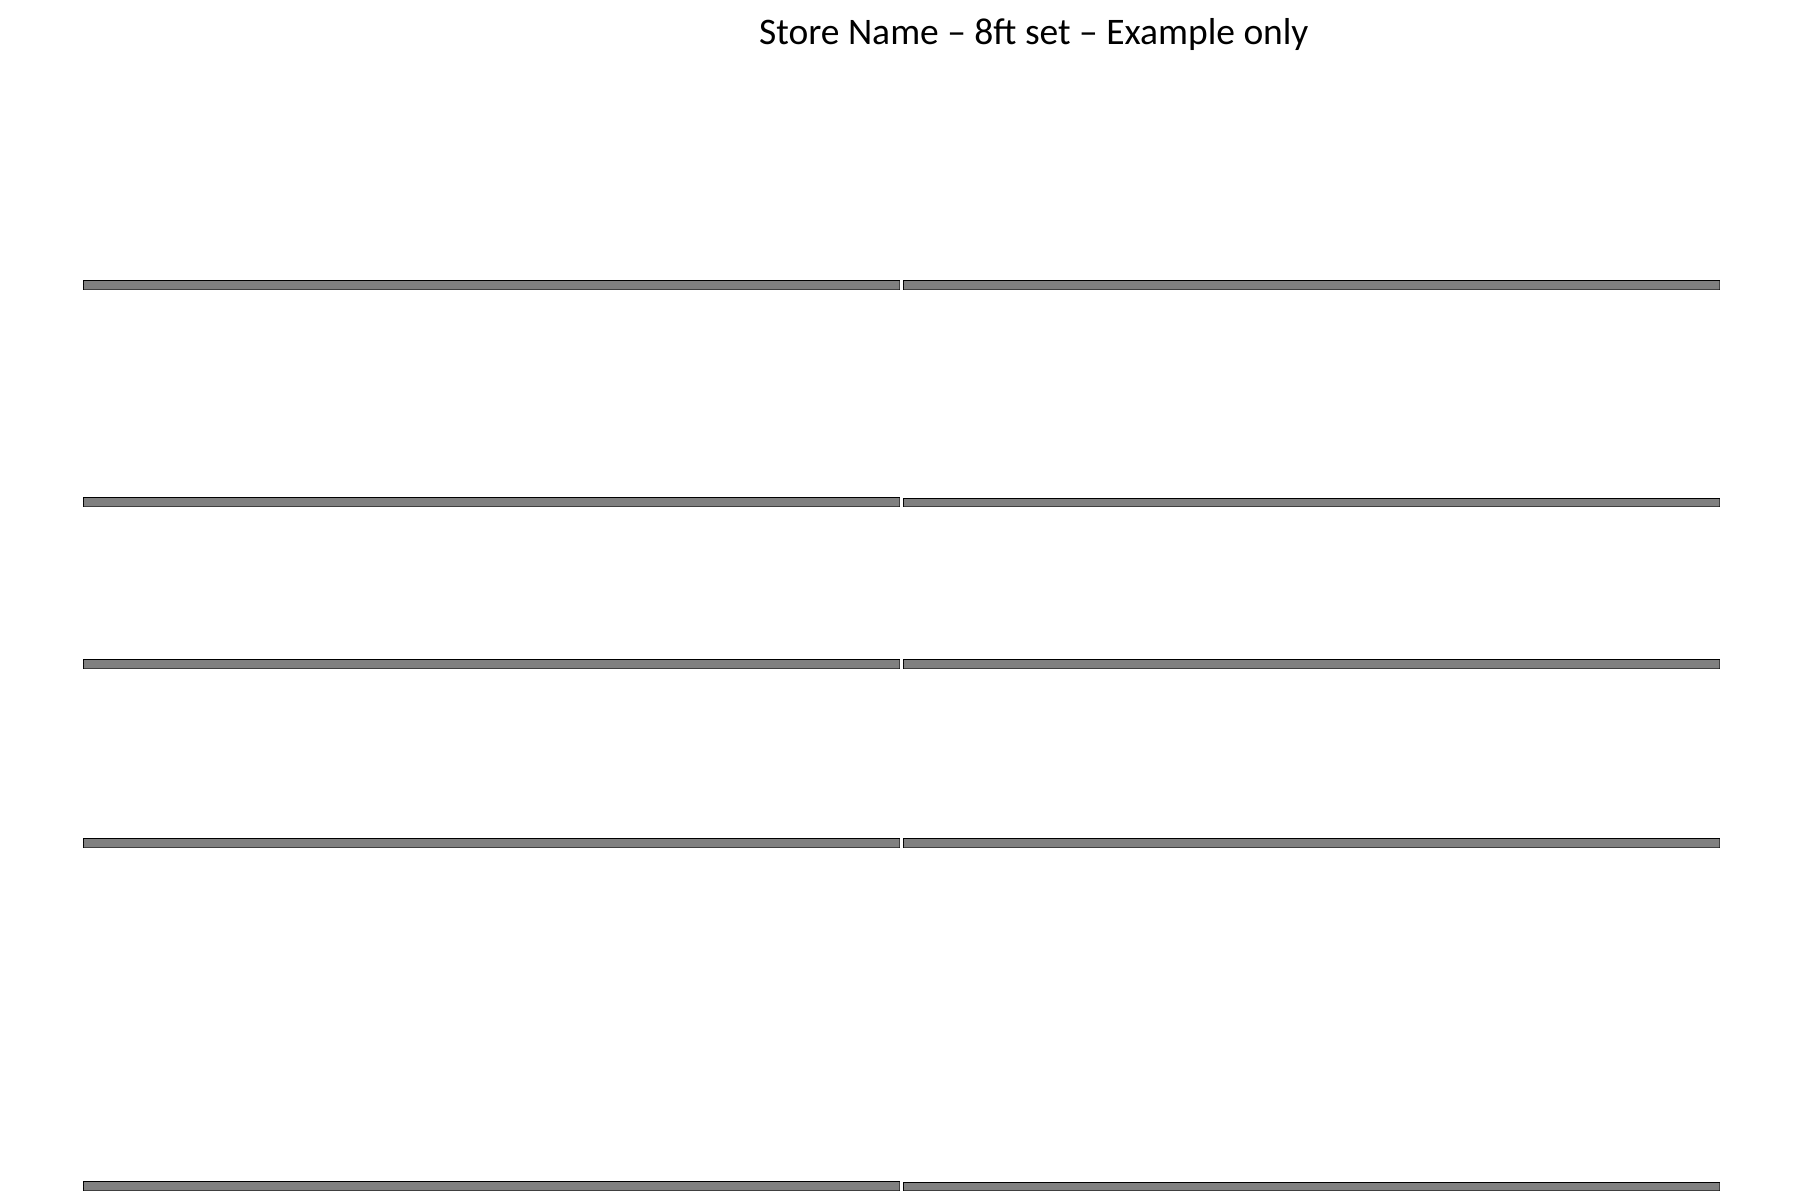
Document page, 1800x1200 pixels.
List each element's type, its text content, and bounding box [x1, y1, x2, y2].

picture [903, 1182, 1720, 1191]
picture [83, 1181, 900, 1191]
picture [903, 497, 1720, 507]
picture [83, 280, 900, 290]
text_box Store Name – 8ft set – Example only [744, 0, 1325, 60]
picture [83, 497, 900, 507]
picture [903, 280, 1720, 290]
picture [903, 838, 1720, 848]
picture [903, 659, 1720, 669]
picture [83, 659, 900, 669]
picture [83, 838, 900, 848]
